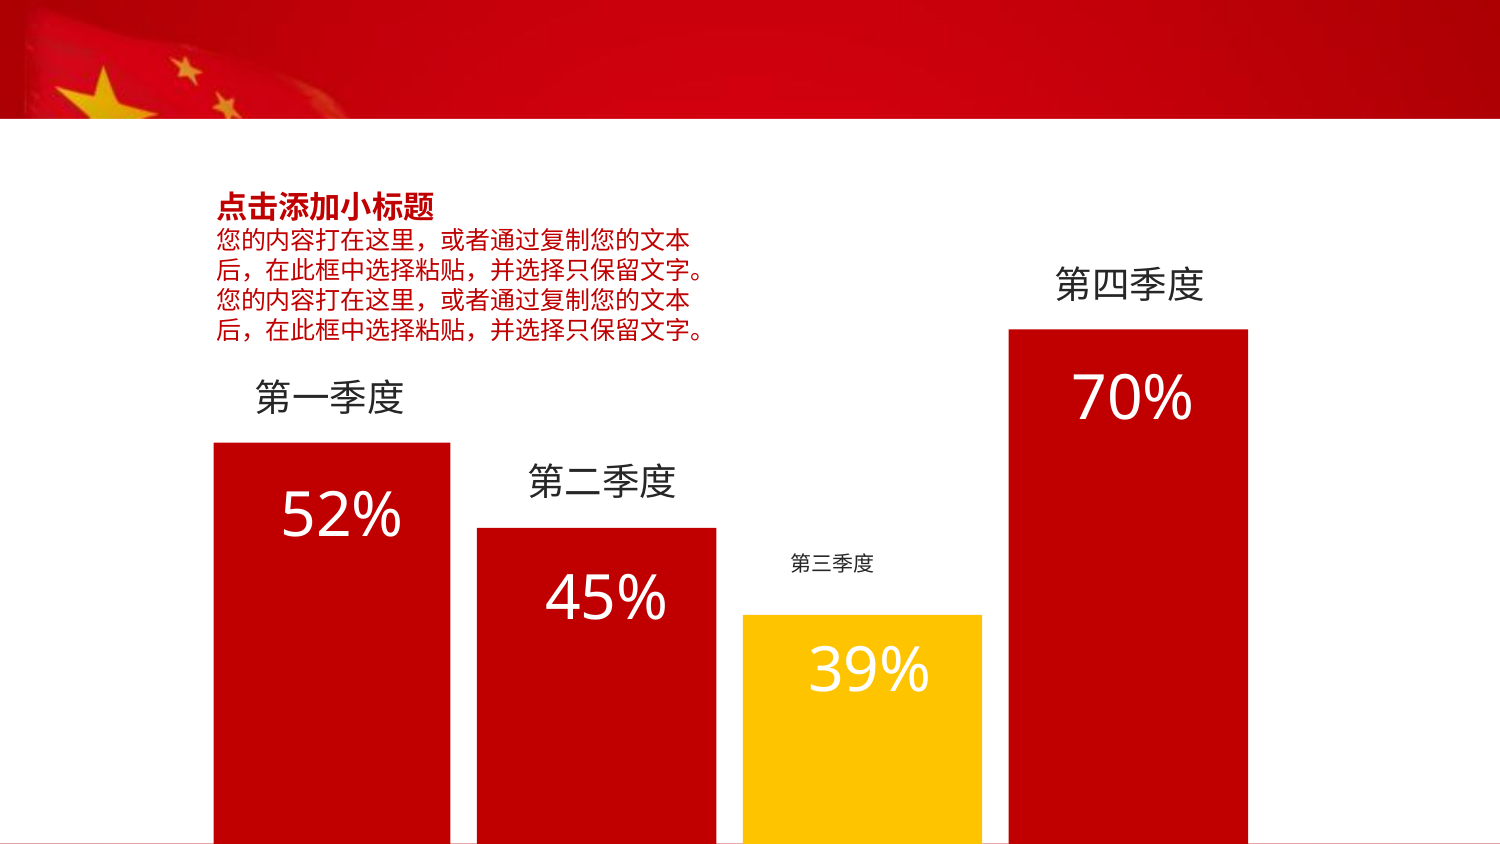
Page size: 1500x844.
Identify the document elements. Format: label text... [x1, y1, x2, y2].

text_box [742, 614, 983, 844]
text_box 第四季度 [1045, 261, 1220, 311]
text_box 45% [530, 549, 684, 640]
text_box [213, 442, 451, 844]
text_box 52% [265, 466, 419, 557]
picture [0, 0, 1500, 118]
text_box [476, 527, 717, 844]
text_box 点击添加小标题 您的内容打在这里，或者通过复制您的文本后，在此框中选择粘贴，并选择只保留文字。 您的内容打在这里，或者通过复制您的文本后，在此框中选择粘贴，并选择只保留文字。 [201, 142, 720, 353]
text_box 70% [1056, 349, 1210, 440]
text_box [139, 20, 544, 89]
text_box 第一季度 [245, 374, 420, 424]
text_box [1008, 329, 1249, 844]
text_box 第三季度 [780, 549, 955, 581]
text_box 39% [793, 621, 947, 711]
text_box 第二季度 [517, 458, 692, 508]
